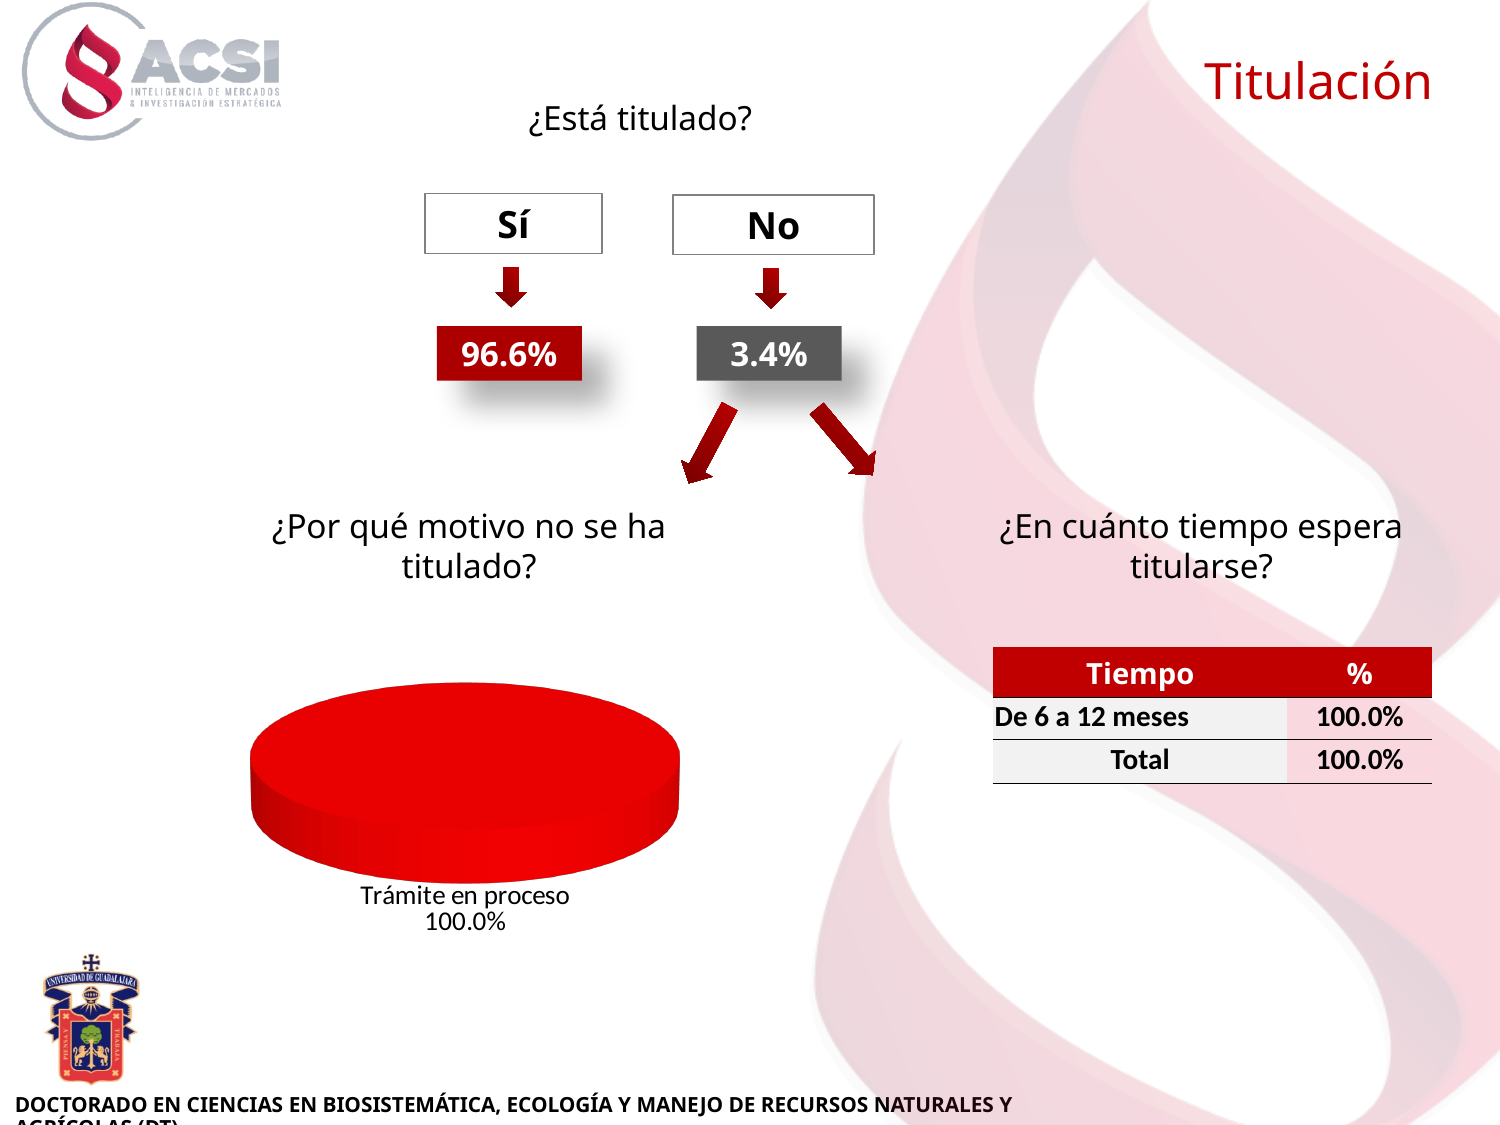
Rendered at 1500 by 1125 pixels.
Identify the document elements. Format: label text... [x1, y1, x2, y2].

table_header Tiempo [993, 647, 1287, 697]
text_box [755, 268, 787, 309]
text_box Sí [425, 193, 603, 254]
table_cell Total [993, 740, 1287, 783]
text_box ¿En cuánto tiempo espera titularse? [934, 498, 1471, 593]
table_cell 100.0% [1287, 698, 1432, 739]
table_cell De 6 a 12 meses [993, 698, 1287, 739]
chart [0, 497, 934, 988]
text_box 96.6% [436, 326, 582, 381]
text_box [810, 402, 876, 476]
text_box Titulación [537, 42, 1449, 118]
table_header % [1287, 647, 1432, 697]
text_box No [673, 194, 874, 255]
table_cell 100.0% [1287, 740, 1432, 783]
text_box [681, 402, 738, 484]
picture [10, 0, 292, 159]
text_box ¿Está titulado? [371, 89, 910, 145]
text_box 3.4% [696, 326, 842, 381]
text_box [495, 267, 527, 308]
picture [41, 988, 141, 1088]
